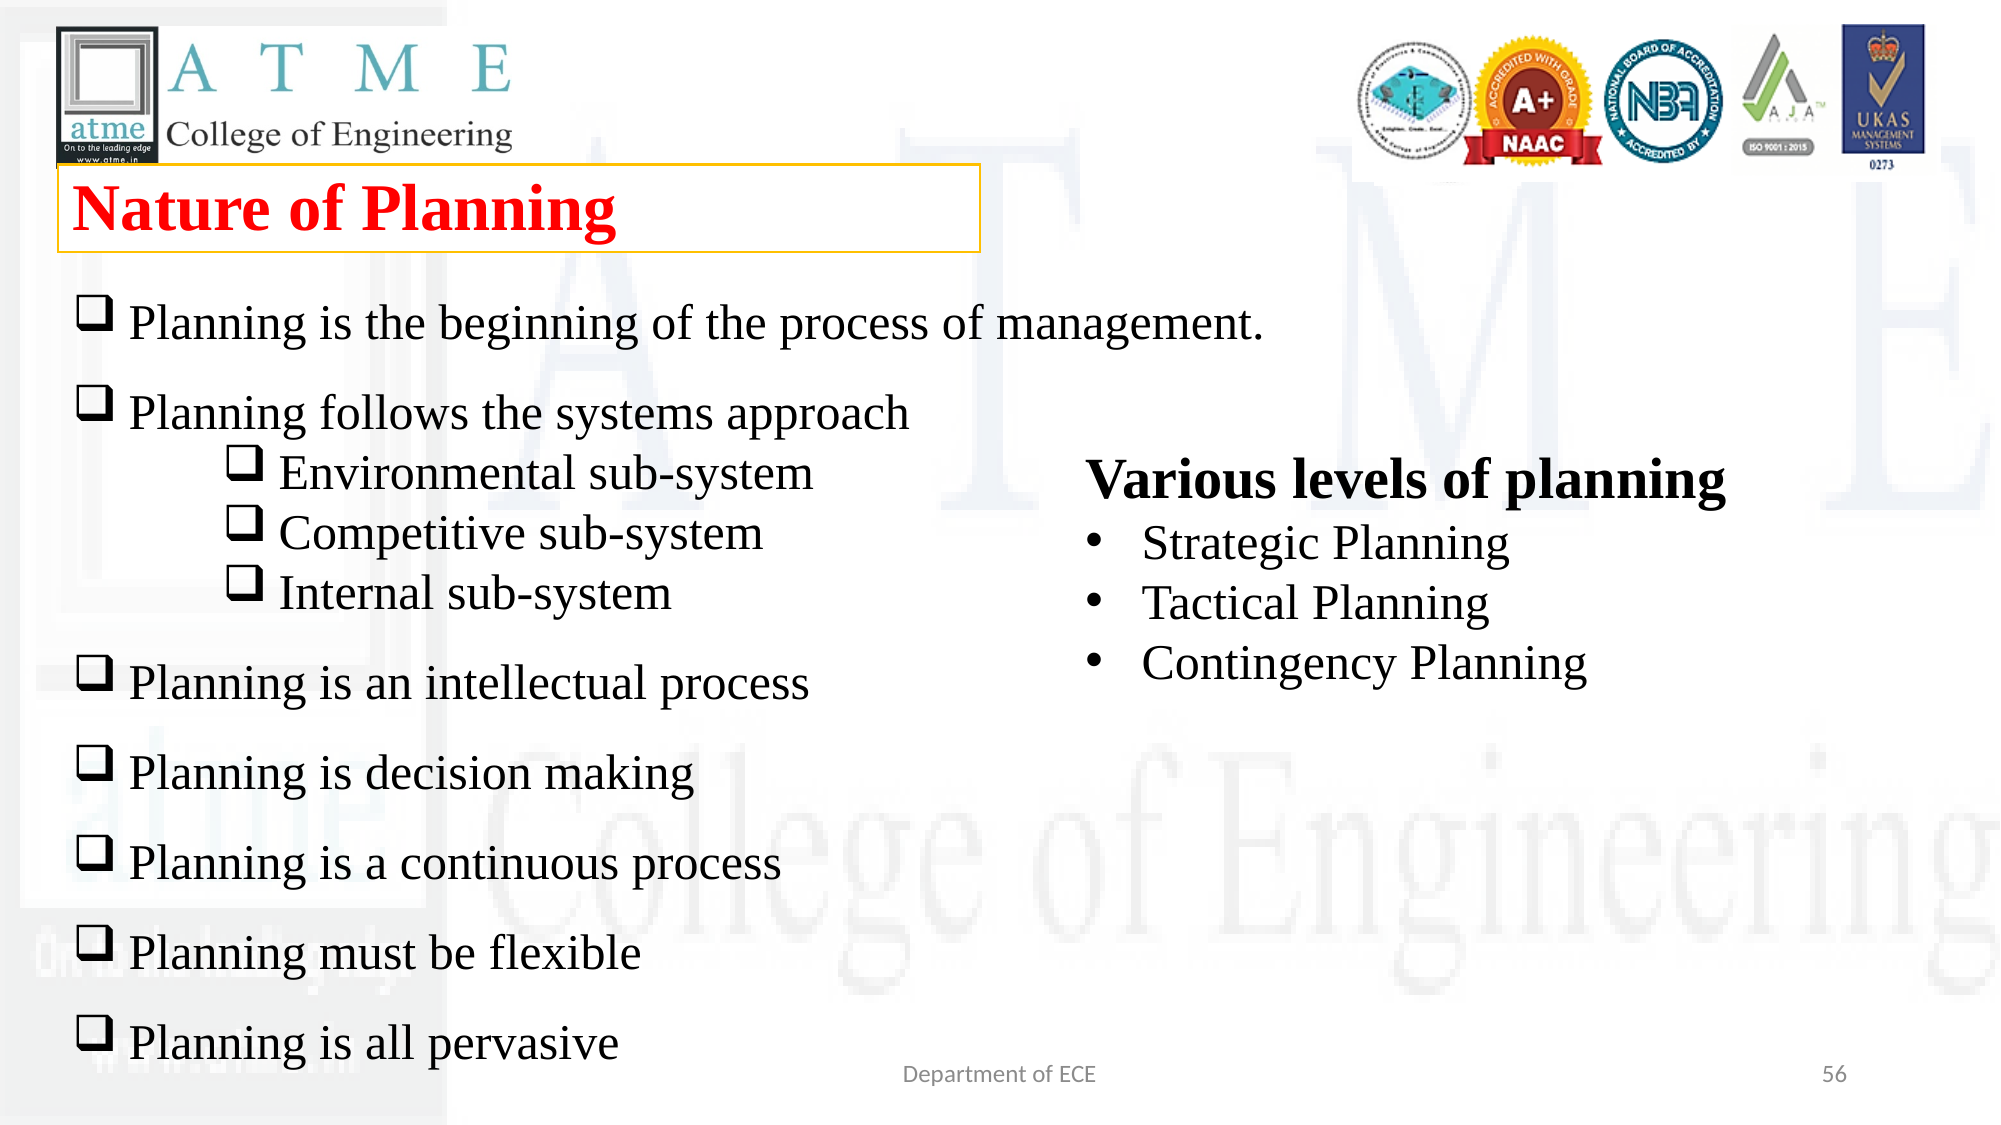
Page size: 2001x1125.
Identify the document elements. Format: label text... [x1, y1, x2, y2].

slide_number 56 [1412, 1078, 1863, 1103]
text_box Various levels of planning Strategic Planning Tactical Planning Contingency Planning [1070, 432, 1933, 698]
text_box Nature of Planning [57, 163, 981, 253]
picture [56, 26, 512, 169]
text_box Planning is the beginning of the process of management. Planning follows the systems approach Environmental sub-system Competitive sub-system Internal sub-system Planning is an intellectual process Planning is decision making Planning is a continuous process Planning must be flexible Planning is all pervasive [57, 252, 1983, 1078]
footer Department of ECE [662, 1078, 1338, 1103]
picture [1352, 24, 1941, 186]
